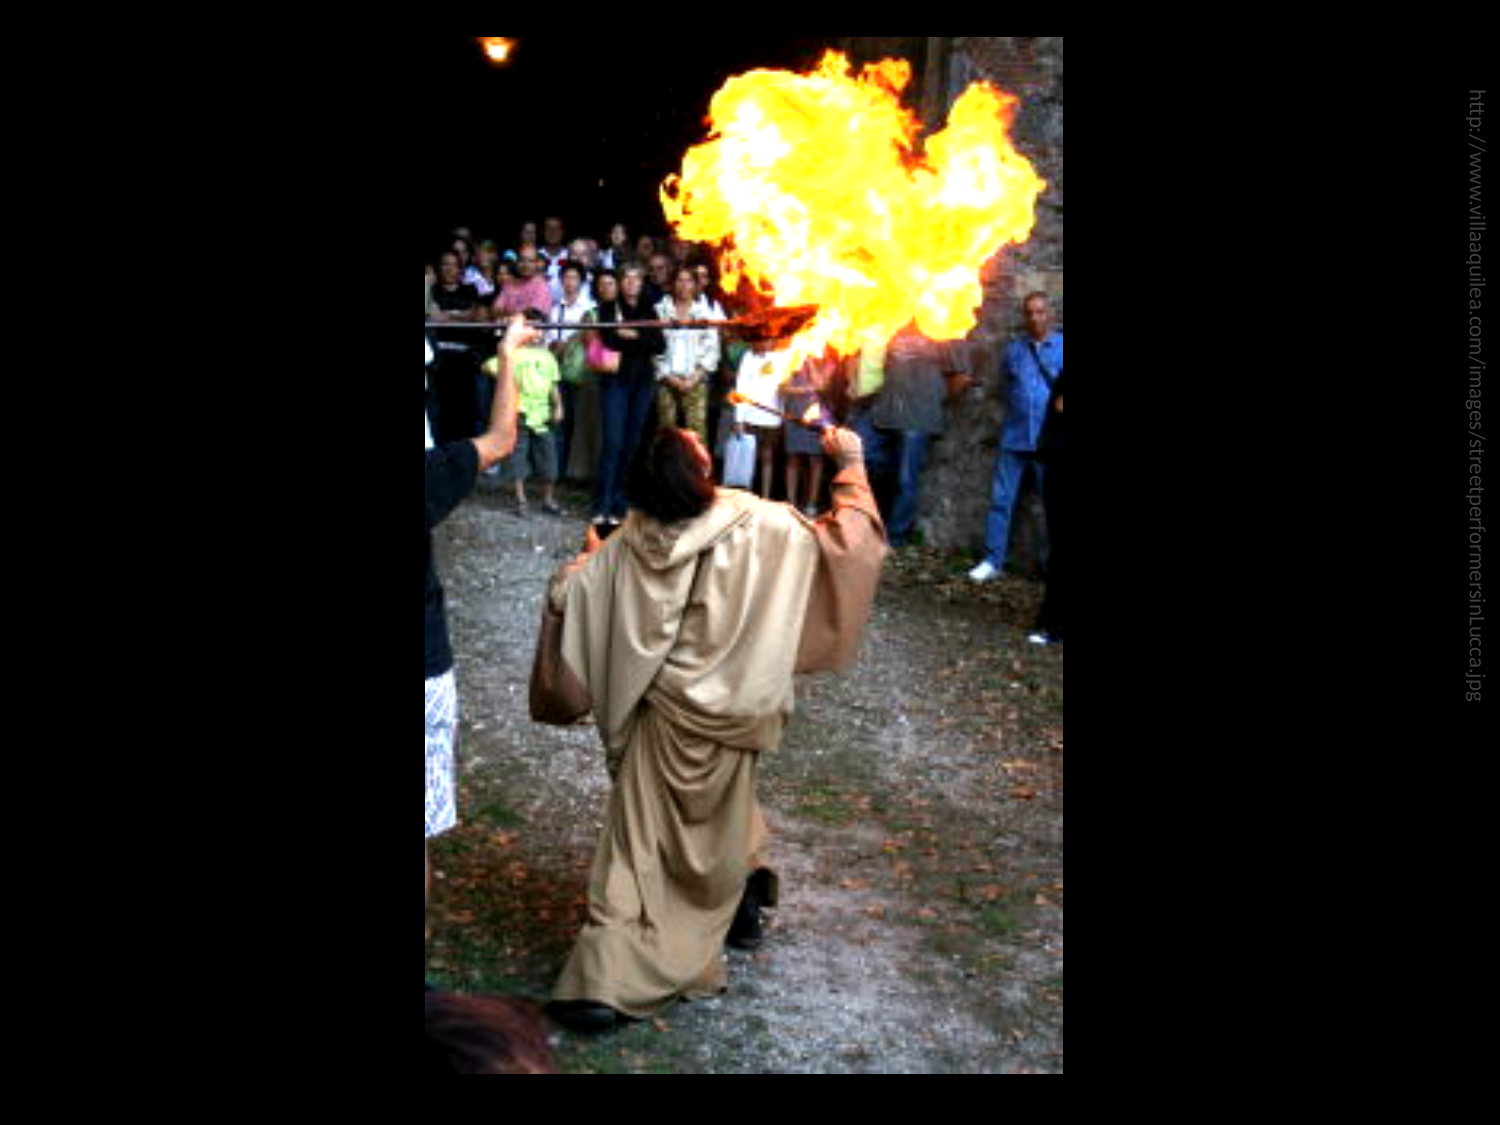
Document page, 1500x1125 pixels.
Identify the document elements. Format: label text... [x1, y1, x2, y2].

text_box http://www.villaaquilea.com/images/streetperformersinLucca.jpg [1457, 74, 1500, 825]
picture [424, 37, 1063, 1074]
